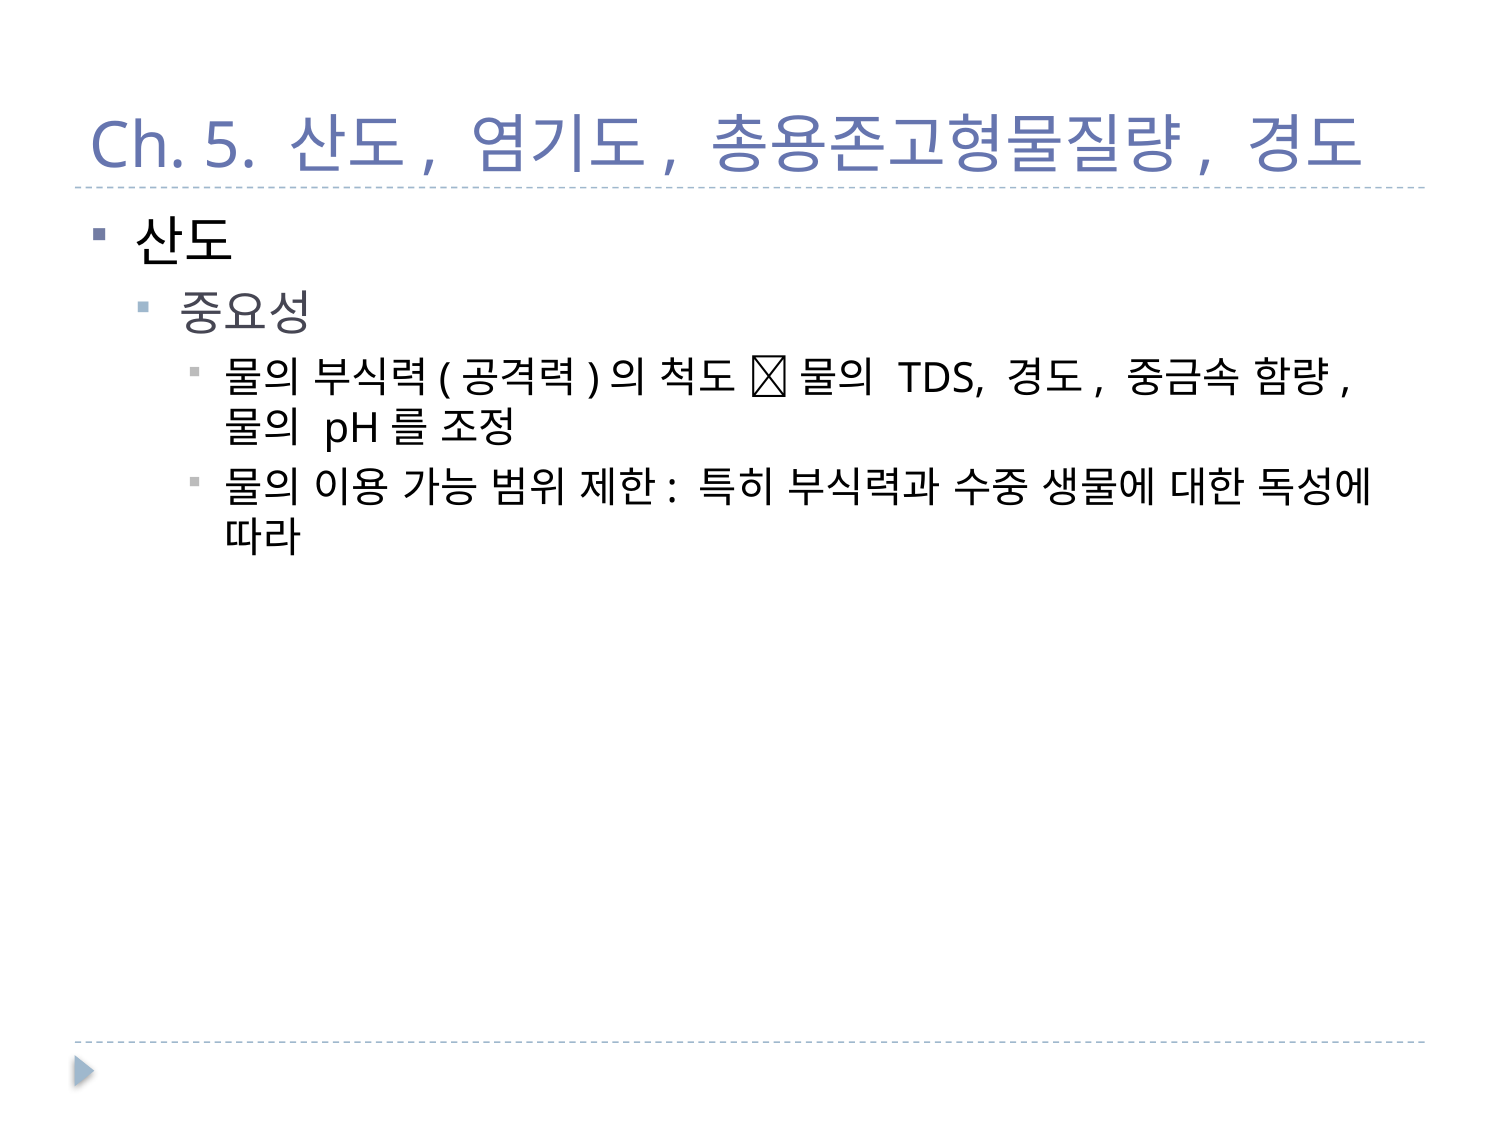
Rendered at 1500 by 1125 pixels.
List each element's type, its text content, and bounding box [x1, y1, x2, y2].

list 산도 중요성 물의 부식력(공격력)의 척도  물의 TDS, 경도, 중금속 함량, 물의 pH를 조정 물의 이용 가능 범위 제한: 특히 부식력과 수중 생물에 대한 독성에 따라 [75, 200, 1425, 1010]
title Ch. 5. 산도, 염기도, 총용존고형물질량, 경도 [75, 24, 1425, 188]
